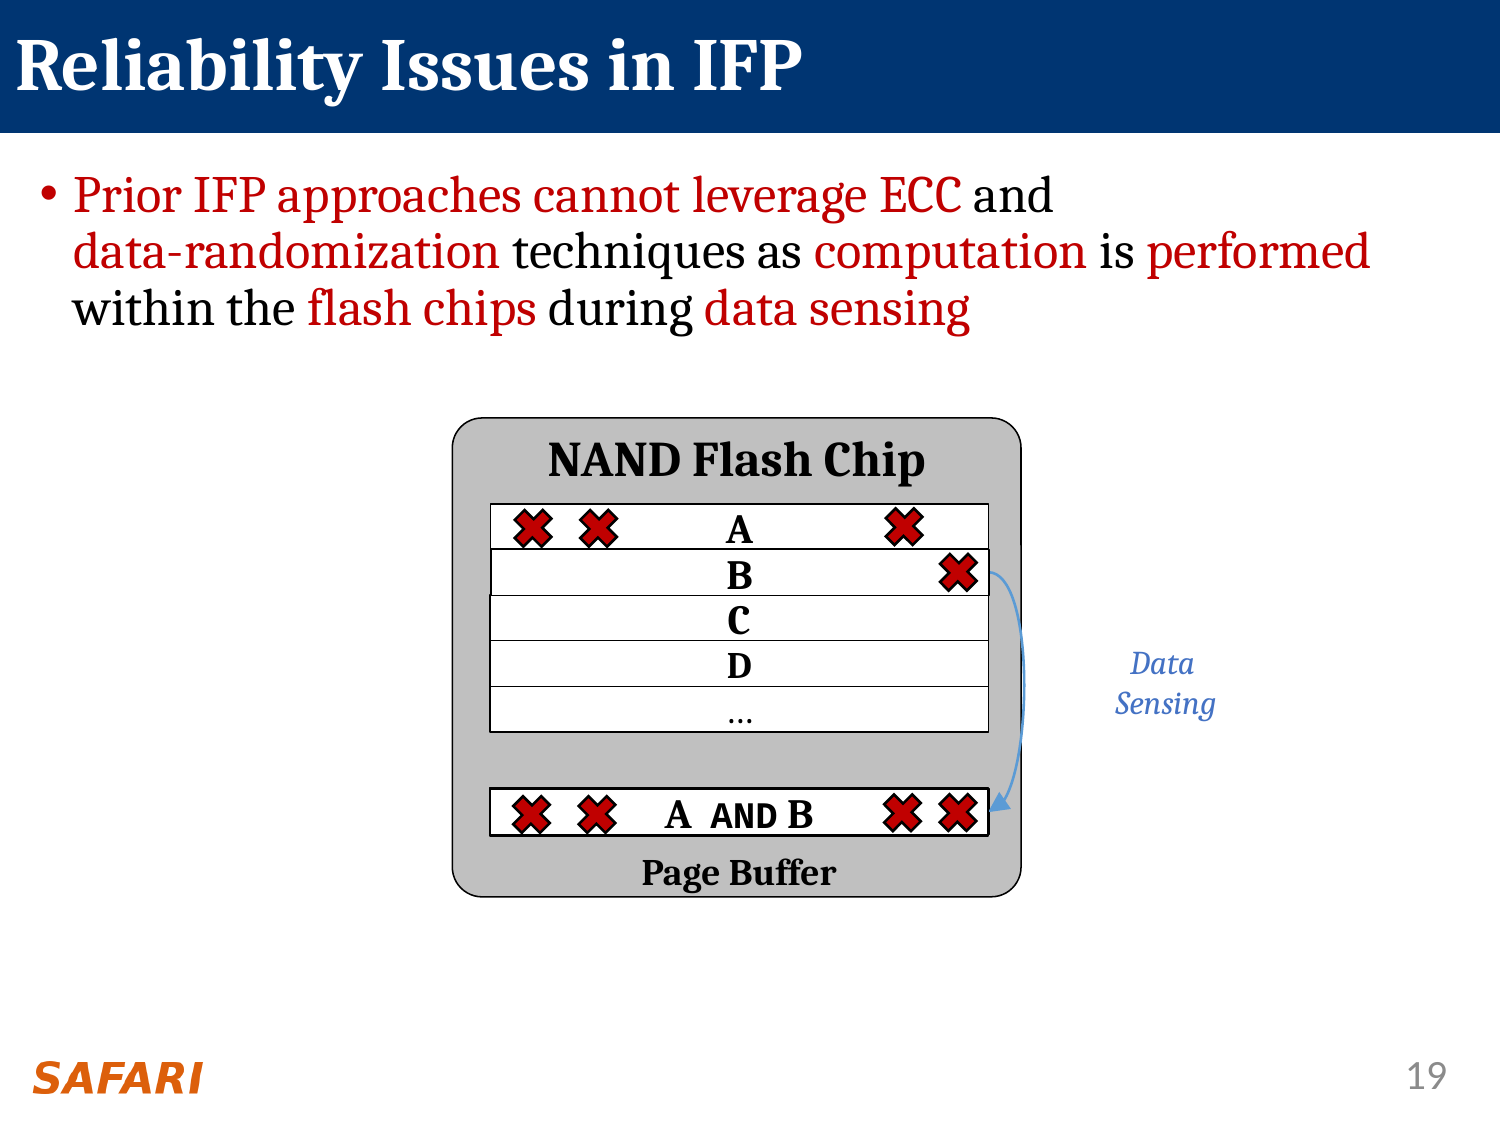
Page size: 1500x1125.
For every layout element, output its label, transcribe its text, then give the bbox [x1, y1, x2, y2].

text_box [490, 549, 989, 596]
title Reliability Issues in IFP [0, 0, 1500, 133]
text_box NAND Flash Chip [452, 417, 1022, 897]
picture [31, 1052, 209, 1104]
text_box D [490, 640, 988, 687]
text_box C [490, 596, 988, 640]
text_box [490, 504, 989, 549]
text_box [490, 789, 989, 836]
list Prior IFP approaches cannot leverage ECC and data-randomization techniques as computation is performed within the flash chips during data sensing [24, 159, 1476, 346]
text_box Page Buffer [611, 840, 867, 901]
text_box Data Sensing [1058, 634, 1274, 729]
text_box … [490, 687, 988, 733]
